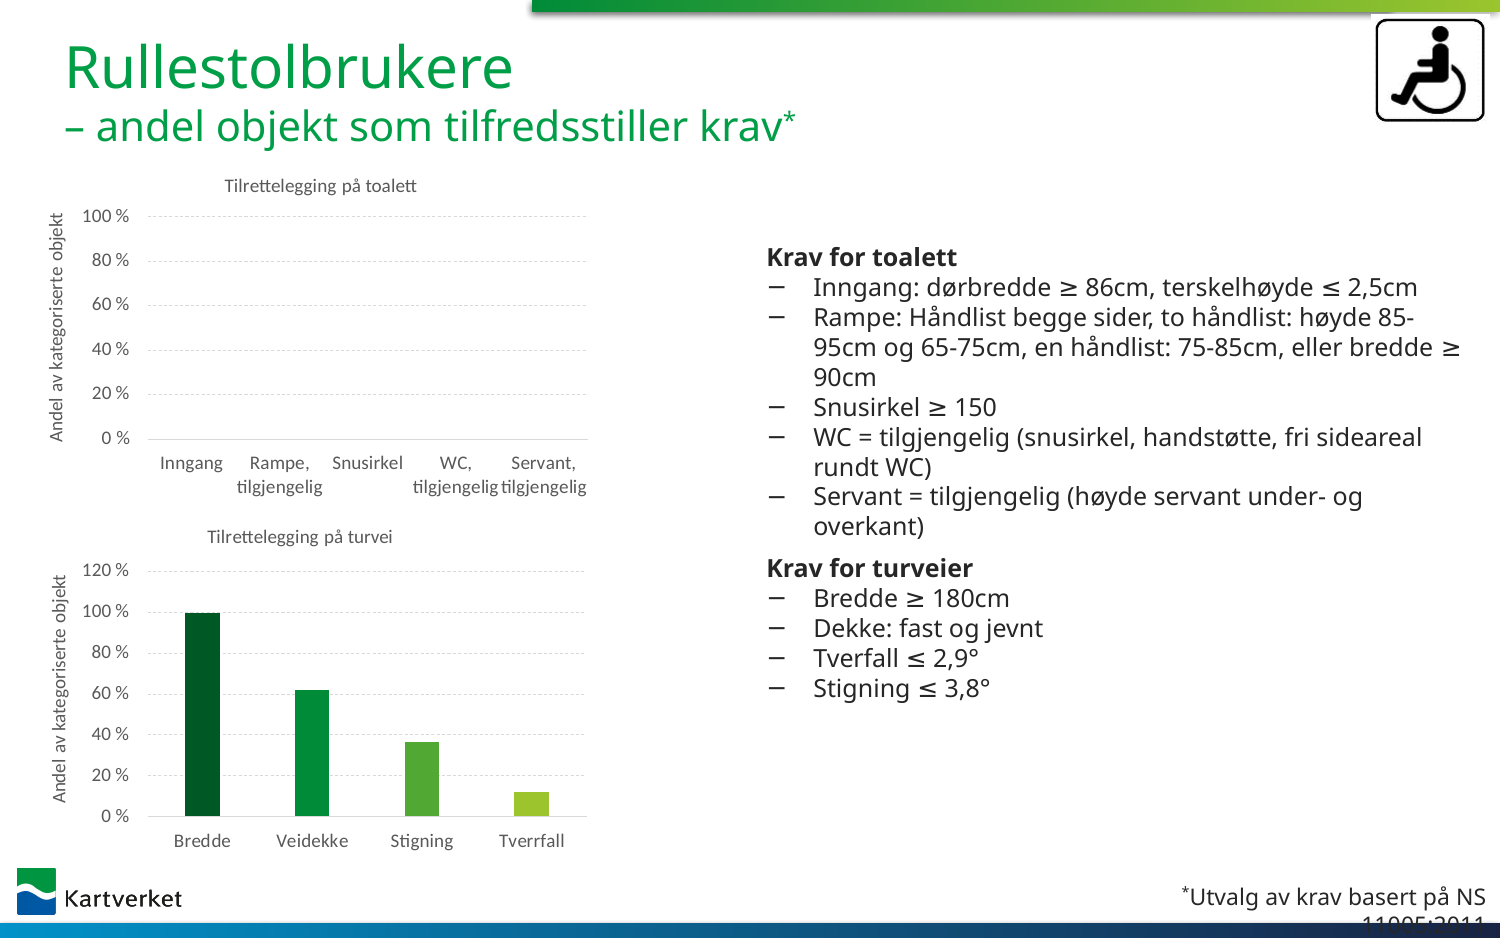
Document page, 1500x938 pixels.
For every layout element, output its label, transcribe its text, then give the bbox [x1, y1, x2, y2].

picture [41, 520, 598, 859]
picture [41, 166, 599, 505]
text_box *Utvalg av krav basert på NS 11005:2011 [1068, 873, 1500, 938]
text_box Krav for turveier Bredde ≥ 180cm Dekke: fast og jevnt Tverfall ≤ 2,9° Stigning ≤ 3,8° [751, 545, 1483, 710]
picture [1371, 13, 1491, 127]
text_box Krav for toalett Inngang: dørbredde ≥ 86cm, terskelhøyde ≤ 2,5cm Rampe: Håndlist begge sider, to håndlist: høyde 85-95cm og 65-75cm, en håndlist: 75-85cm, eller bredde ≥ 90cm Snusirkel ≥ 150 WC = tilgjengelig (snusirkel, handstøtte, fri sideareal rundt WC) Servant = tilgjengelig (høyde servant under- og overkant) [751, 234, 1483, 545]
text_box Rullestolbrukere – andel objekt som tilfredsstiller krav* [49, 14, 1431, 158]
